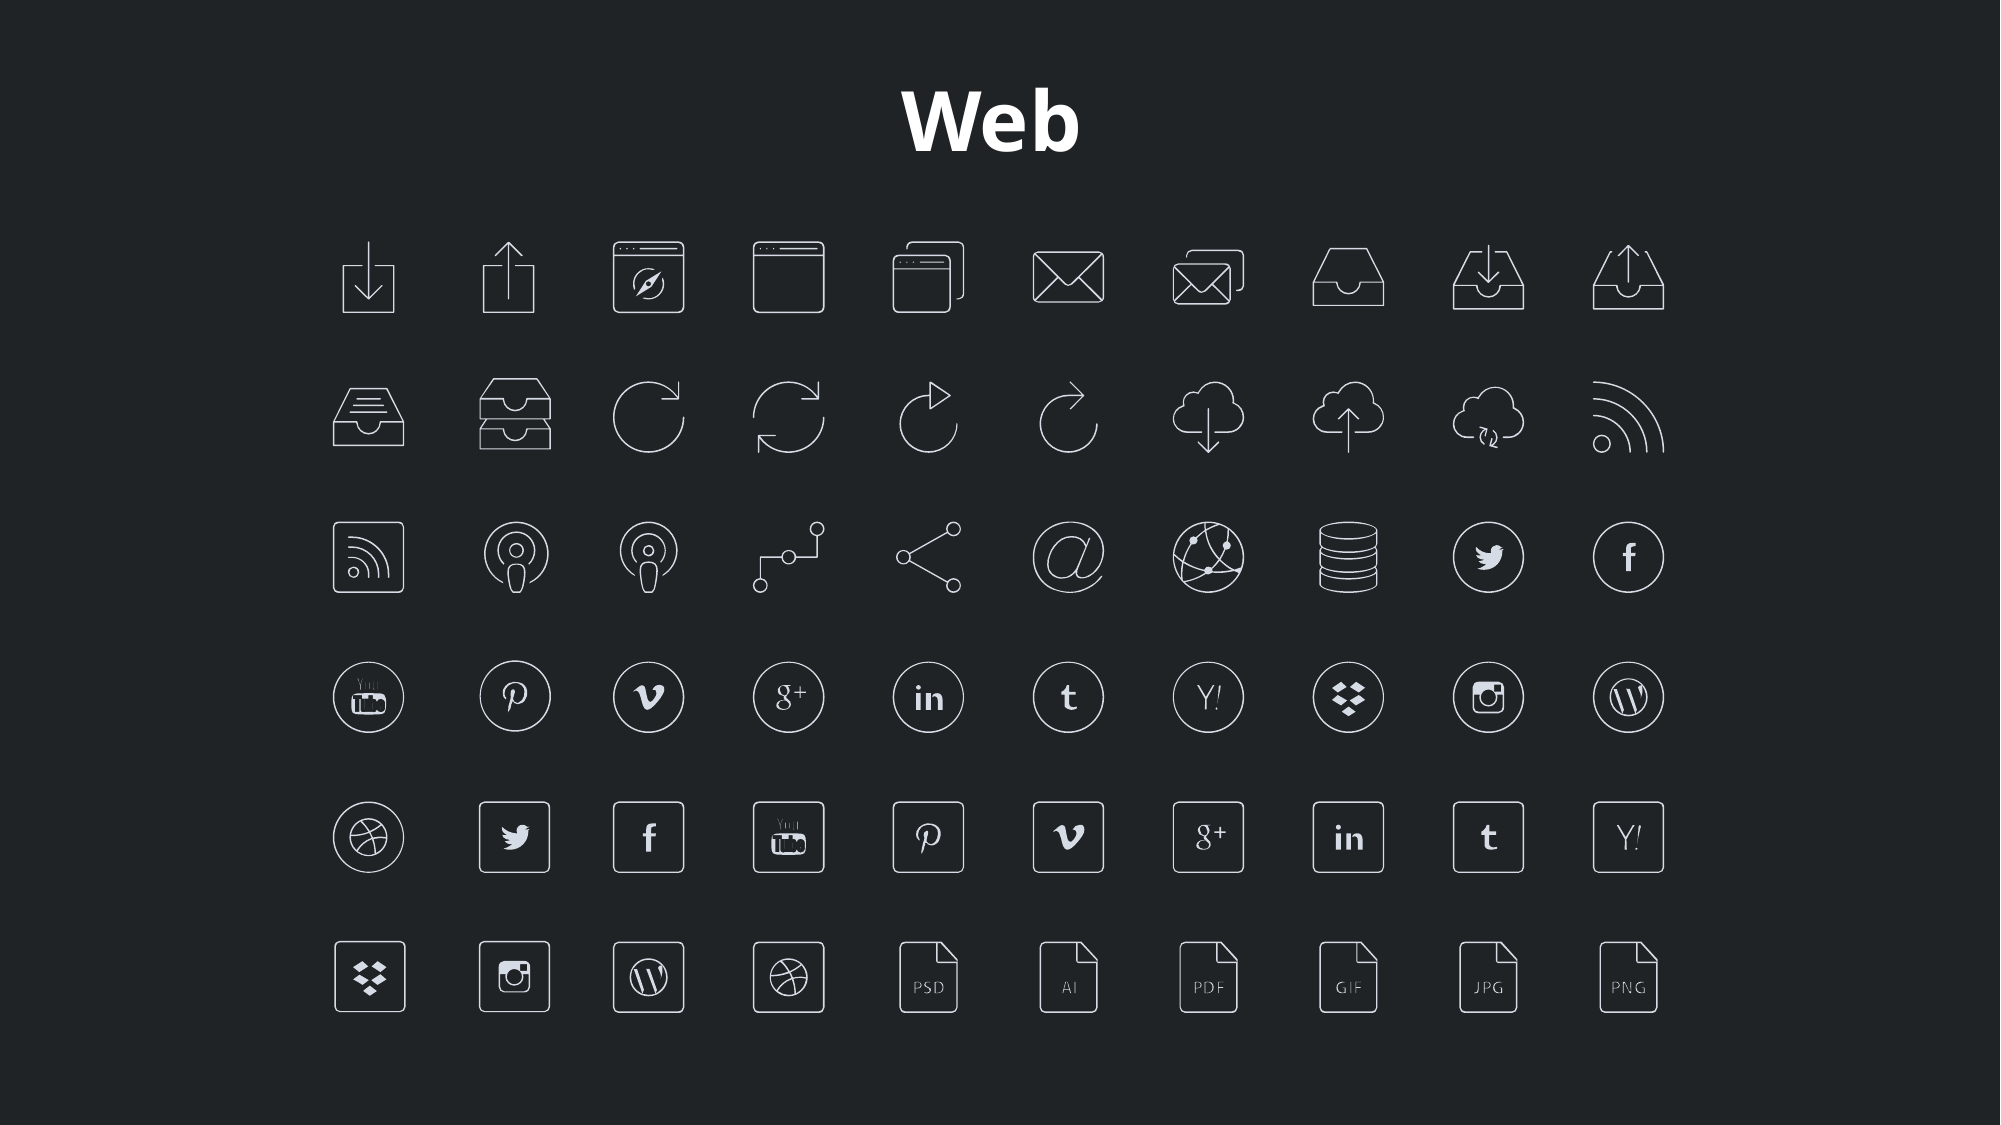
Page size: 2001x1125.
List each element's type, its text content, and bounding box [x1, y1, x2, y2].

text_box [1452, 801, 1525, 873]
text_box [479, 378, 551, 450]
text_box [1312, 661, 1384, 733]
text_box [612, 381, 685, 453]
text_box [1172, 801, 1245, 873]
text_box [892, 801, 964, 873]
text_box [1172, 661, 1245, 733]
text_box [1592, 661, 1665, 733]
text_box [1319, 521, 1378, 593]
text_box [899, 381, 958, 453]
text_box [332, 661, 405, 733]
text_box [612, 801, 685, 873]
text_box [1312, 381, 1384, 453]
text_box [752, 941, 825, 1013]
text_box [892, 661, 964, 733]
text_box [1032, 251, 1105, 303]
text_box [478, 801, 551, 873]
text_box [752, 801, 825, 873]
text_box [1172, 381, 1245, 453]
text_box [612, 661, 685, 733]
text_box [1319, 941, 1378, 1013]
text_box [1032, 801, 1105, 873]
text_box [1599, 941, 1658, 1013]
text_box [484, 521, 549, 593]
text_box [752, 521, 825, 593]
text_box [332, 521, 405, 593]
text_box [1592, 381, 1665, 453]
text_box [1592, 244, 1665, 310]
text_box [479, 660, 551, 732]
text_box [612, 241, 685, 314]
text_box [1172, 249, 1245, 305]
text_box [892, 241, 964, 314]
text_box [1592, 801, 1665, 873]
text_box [1452, 386, 1525, 449]
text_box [482, 241, 535, 314]
text_box [1312, 247, 1385, 306]
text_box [1452, 244, 1525, 310]
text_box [1452, 521, 1525, 593]
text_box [1452, 661, 1525, 733]
text_box Web [886, 60, 1097, 176]
text_box [896, 521, 961, 593]
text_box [1459, 941, 1518, 1013]
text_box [332, 801, 405, 873]
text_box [899, 941, 1098, 1013]
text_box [332, 387, 405, 447]
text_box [1592, 521, 1665, 593]
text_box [334, 940, 406, 1013]
text_box [1039, 381, 1098, 453]
text_box [1032, 521, 1105, 593]
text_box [752, 381, 825, 453]
text_box [1172, 521, 1245, 593]
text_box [478, 940, 551, 1013]
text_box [752, 661, 825, 733]
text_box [342, 241, 395, 314]
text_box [1179, 941, 1238, 1013]
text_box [1032, 661, 1105, 733]
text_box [619, 521, 678, 593]
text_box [612, 941, 685, 1013]
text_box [1312, 801, 1384, 873]
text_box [752, 241, 825, 314]
